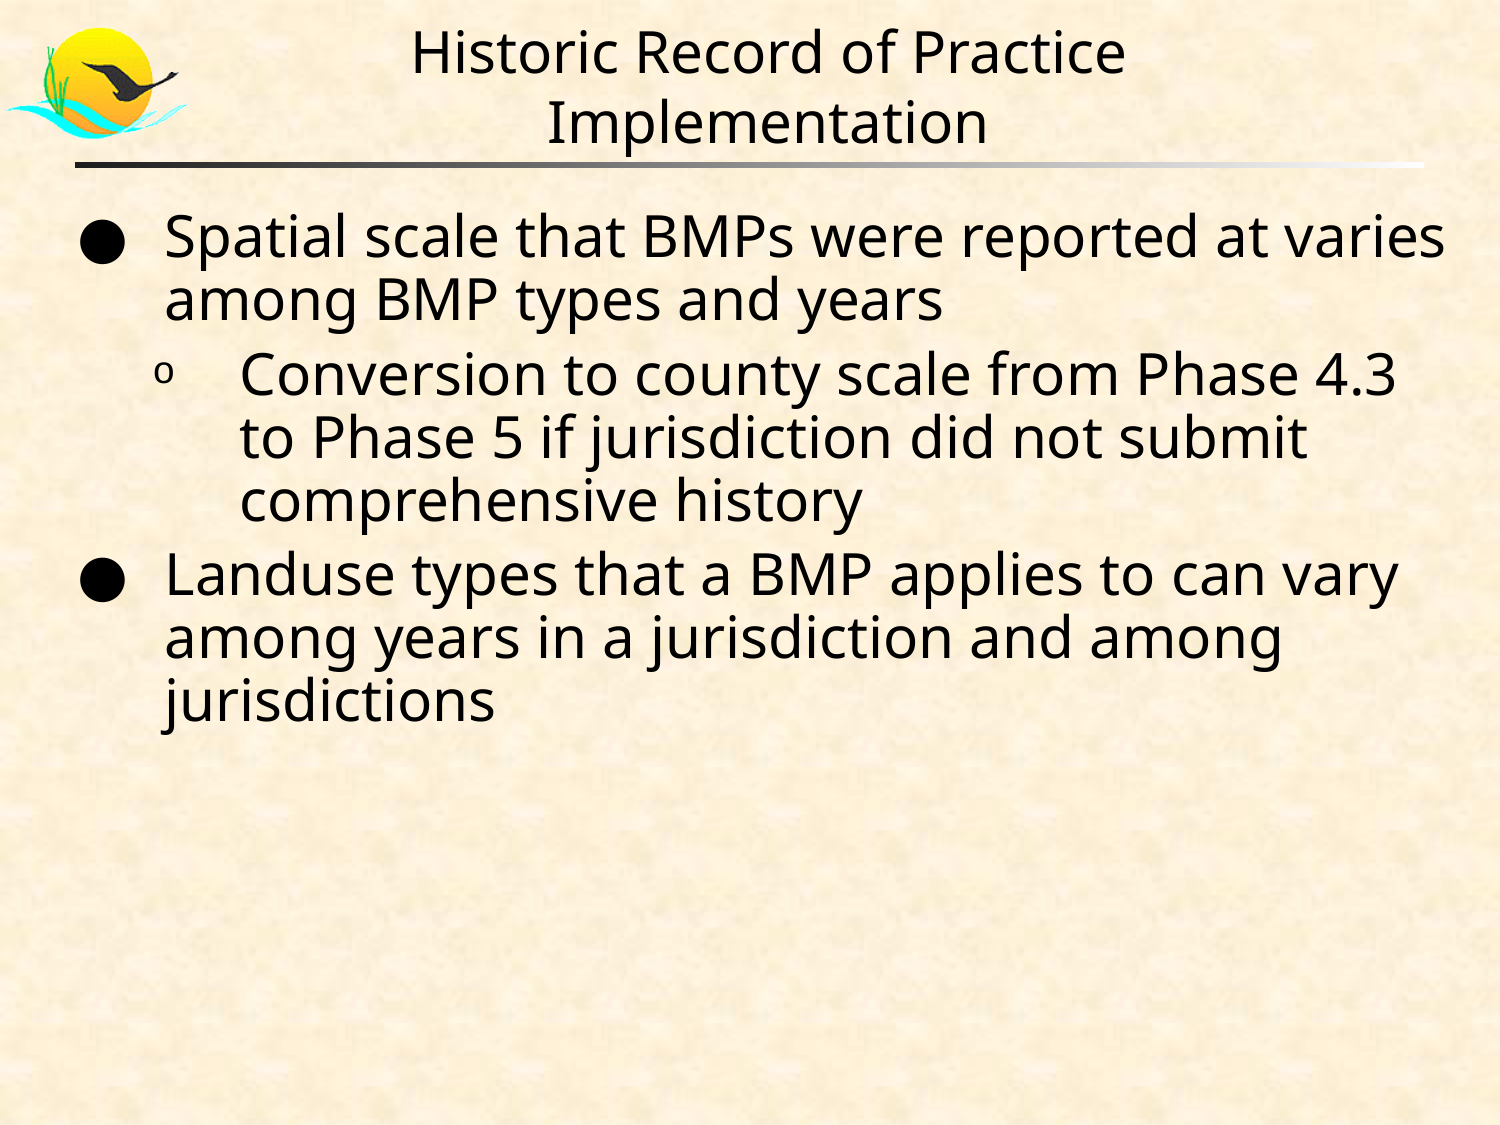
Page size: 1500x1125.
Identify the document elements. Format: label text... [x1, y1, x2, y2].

text_box [75, 162, 1425, 168]
text_box Spatial scale that BMPs were reported at varies among BMP types and years Conversion to county scale from Phase 4.3 to Phase 5 if jurisdiction did not submit comprehensive history Landuse types that a BMP applies to can vary among years in a jurisdiction and among jurisdictions [62, 199, 1463, 875]
title Historic Record of Practice Implementation [174, 37, 1363, 162]
picture [0, 0, 1500, 1125]
